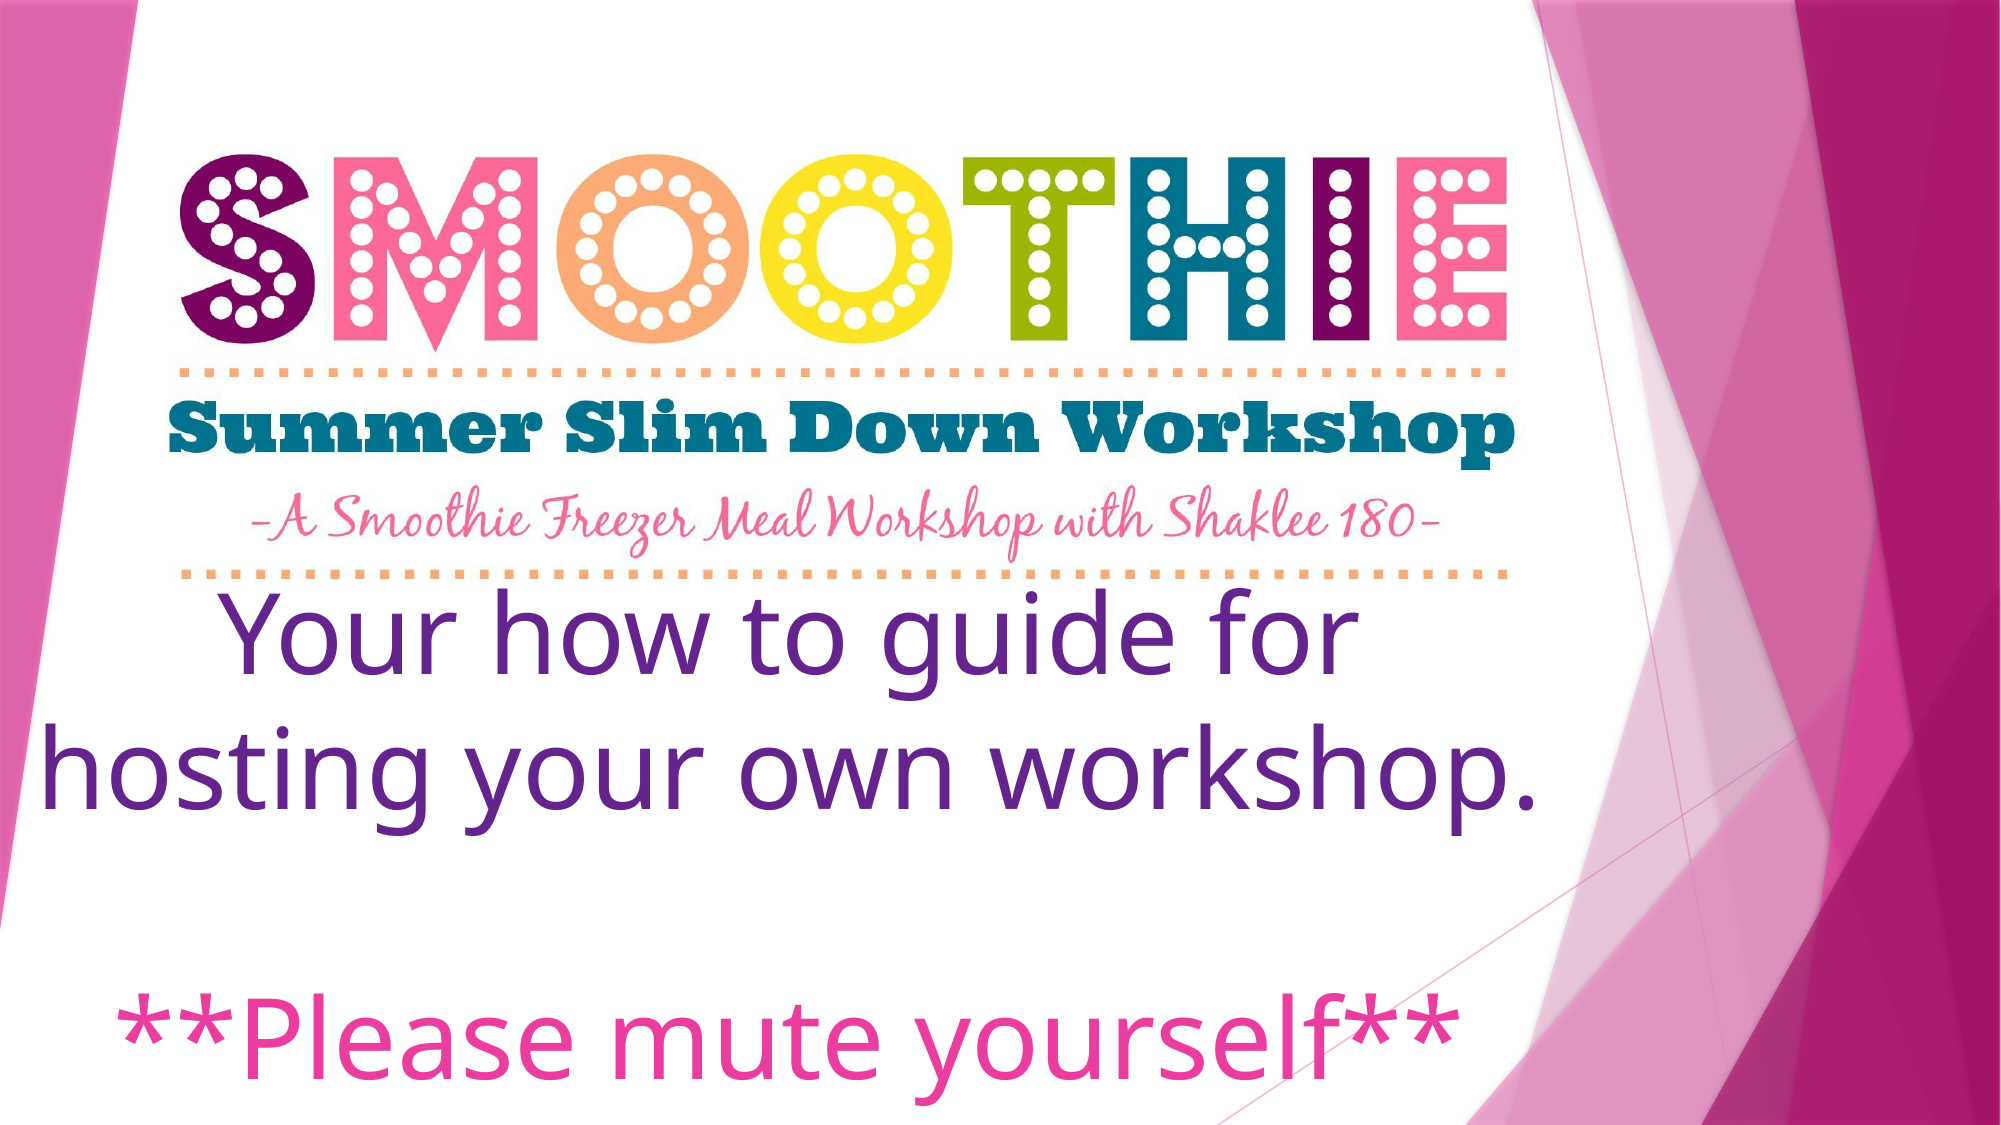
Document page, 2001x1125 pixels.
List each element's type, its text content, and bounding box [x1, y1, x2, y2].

title Your how to guide for hosting your own workshop. **Please mute yourself** [20, 609, 1560, 1111]
picture [128, 138, 1560, 582]
